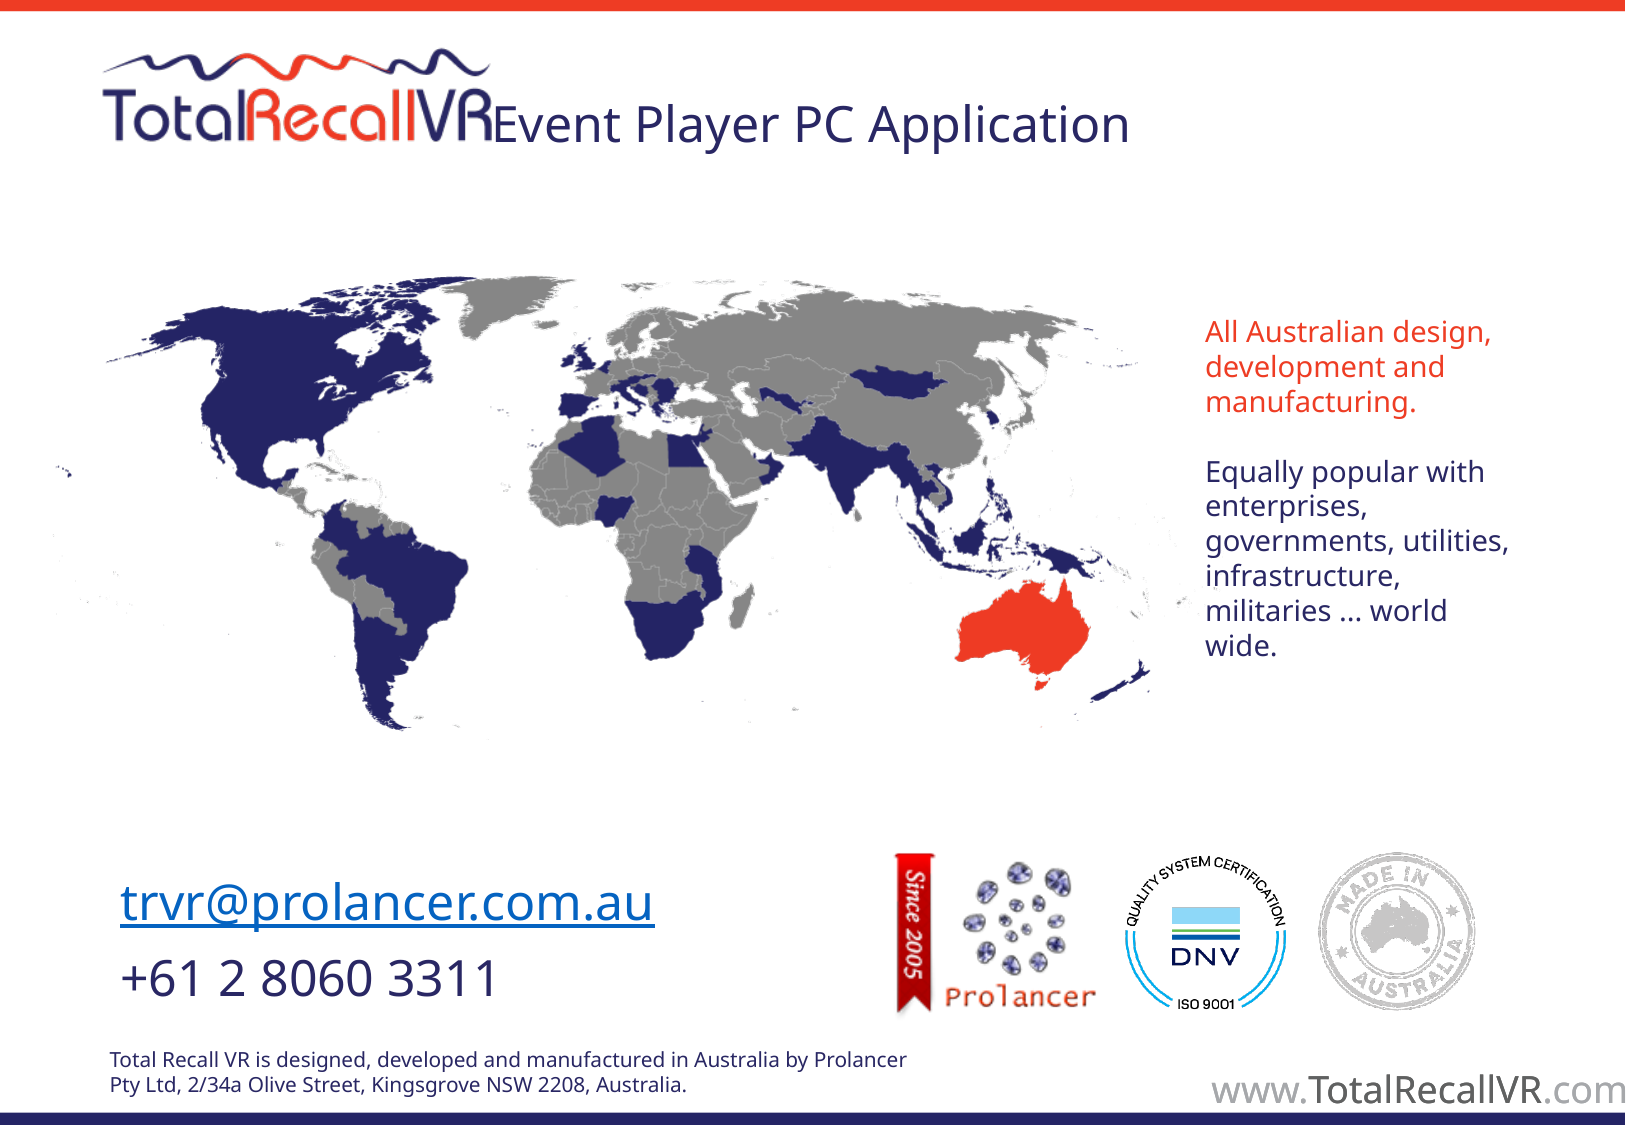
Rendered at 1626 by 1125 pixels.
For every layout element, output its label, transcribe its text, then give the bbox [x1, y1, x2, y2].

text_box Total Recall VR is designed, developed and manufactured in Australia by Prolancer Pty Ltd, 2/34a Olive Street, Kingsgrove NSW 2208, Australia. [94, 1038, 928, 1104]
text_box All Australian design, development and manufacturing. Equally popular with enterprises, governments, utilities, infrastructure, militaries ... world wide. [1236, 305, 1525, 670]
text_box Event Player PC Application [525, 85, 1147, 160]
picture [1316, 850, 1477, 1012]
picture [879, 835, 1299, 1036]
picture [71, 34, 525, 162]
picture [49, 211, 1236, 752]
text_box trvr@prolancer.com.au +61 2 8060 3311 [105, 863, 788, 999]
